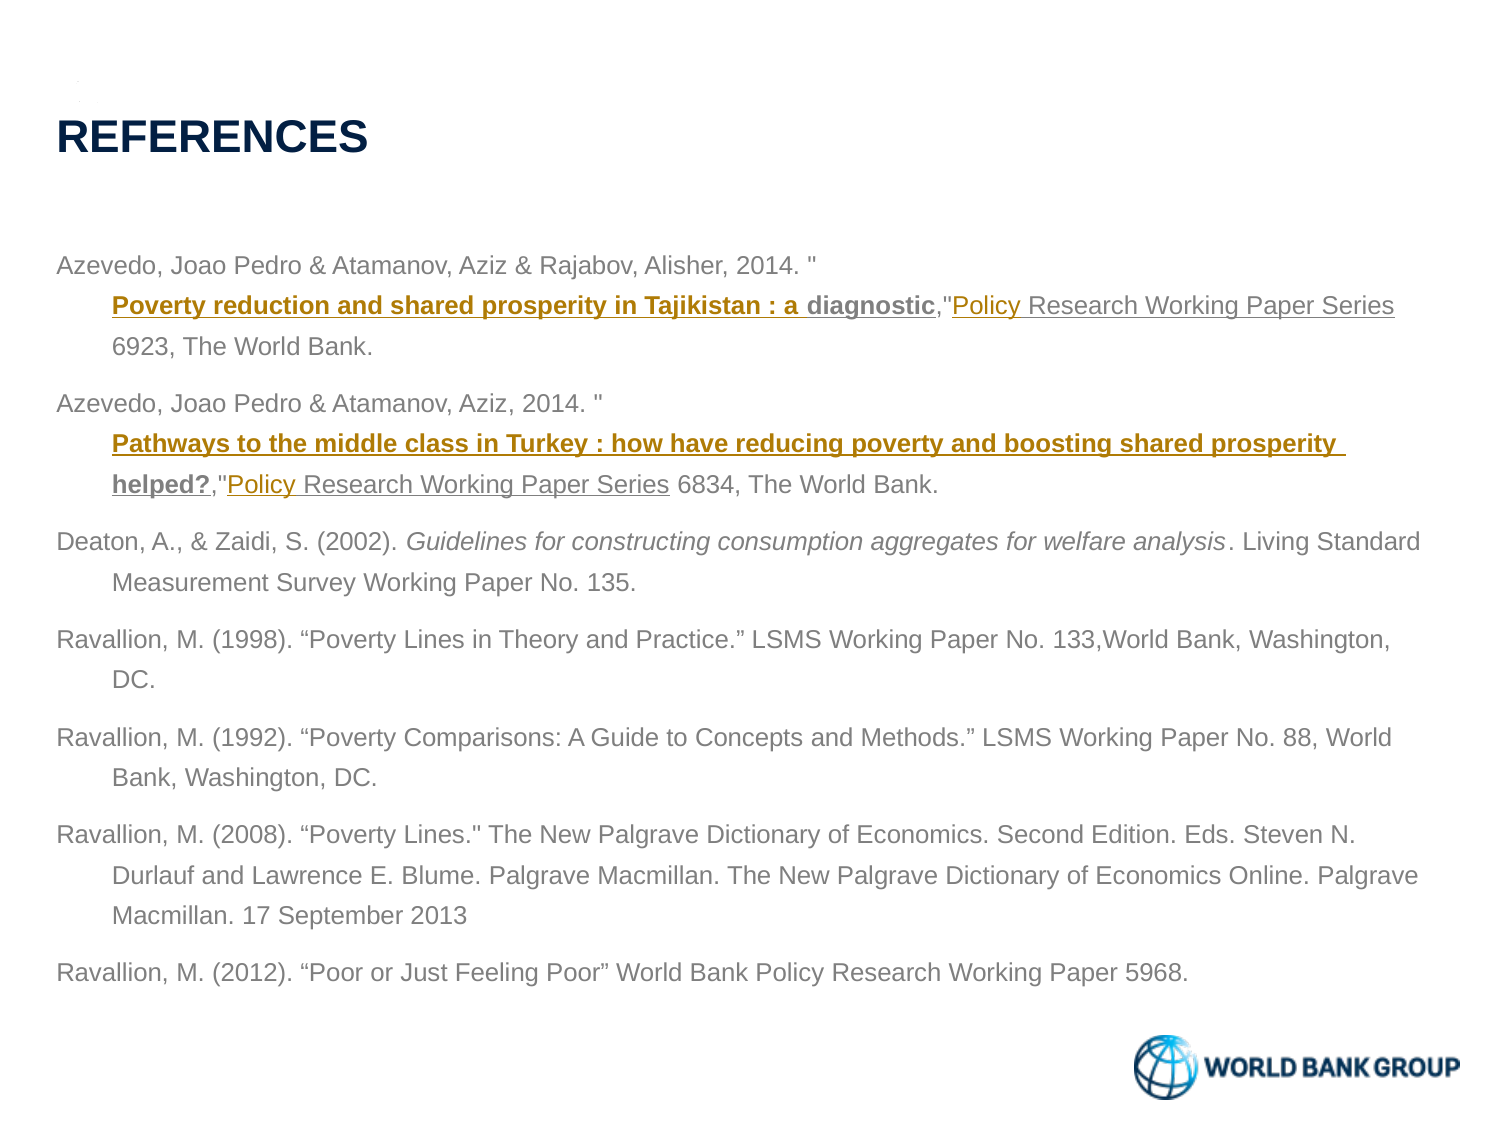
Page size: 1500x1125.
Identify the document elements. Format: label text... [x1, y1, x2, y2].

picture [1134, 1035, 1460, 1100]
list Azevedo, Joao Pedro & Atamanov, Aziz & Rajabov, Alisher, 2014. "Poverty reduction and shared prosperity in Tajikistan : a diagnostic,"Policy Research Working Paper Series 6923, The World Bank. Azevedo, Joao Pedro & Atamanov, Aziz, 2014. "Pathways to the middle class in Turkey : how have reducing poverty and boosting shared prosperity helped?,"Policy Research Working Paper Series 6834, The World Bank. Deaton, A., & Zaidi, S. (2002). Guidelines for constructing consumption aggregates for welfare analysis. Living Standard Measurement Survey Working Paper No. 135. Ravallion, M. (1998). “Poverty Lines in Theory and Practice.” LSMS Working Paper No. 133,World Bank, Washington, DC. Ravallion, M. (1992). “Poverty Comparisons: A Guide to Concepts and Methods.” LSMS Working Paper No. 88, World Bank, Washington, DC. Ravallion, M. (2008). “Poverty Lines." The New Palgrave Dictionary of Economics. Second Edition. Eds. Steven N. Durlauf and Lawrence E. Blume. Palgrave Macmillan. The New Palgrave Dictionary of Economics Online. Palgrave Macmillan. 17 September 2013 Ravallion, M. (2012). “Poor or Just Feeling Poor” World Bank Policy Research Working Paper 5968. [56, 239, 1442, 995]
title REFERENCES [56, 49, 1441, 219]
